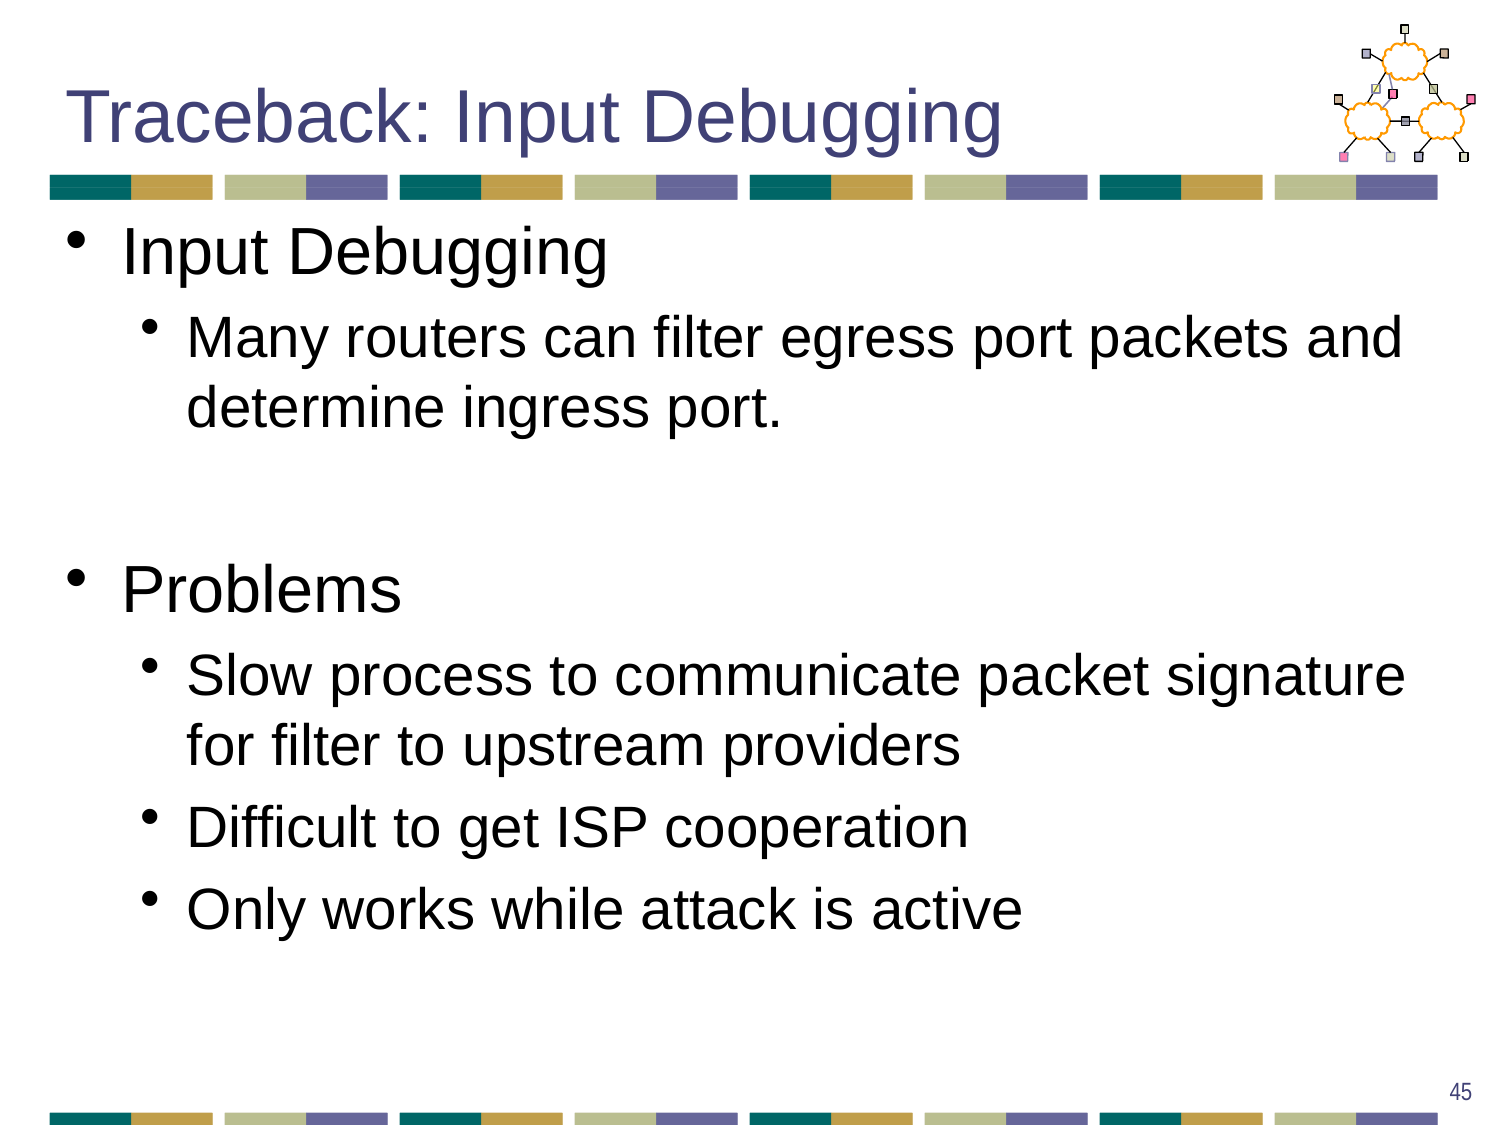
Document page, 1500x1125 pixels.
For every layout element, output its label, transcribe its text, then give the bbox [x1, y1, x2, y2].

title Traceback: Input Debugging [50, 62, 1388, 163]
slide_number 45 [1174, 1037, 1488, 1113]
list Input Debugging Many routers can filter egress port packets and determine ingress port. Problems Slow process to communicate packet signature for filter to upstream providers Difficult to get ISP cooperation Only works while attack is active [50, 200, 1438, 1000]
